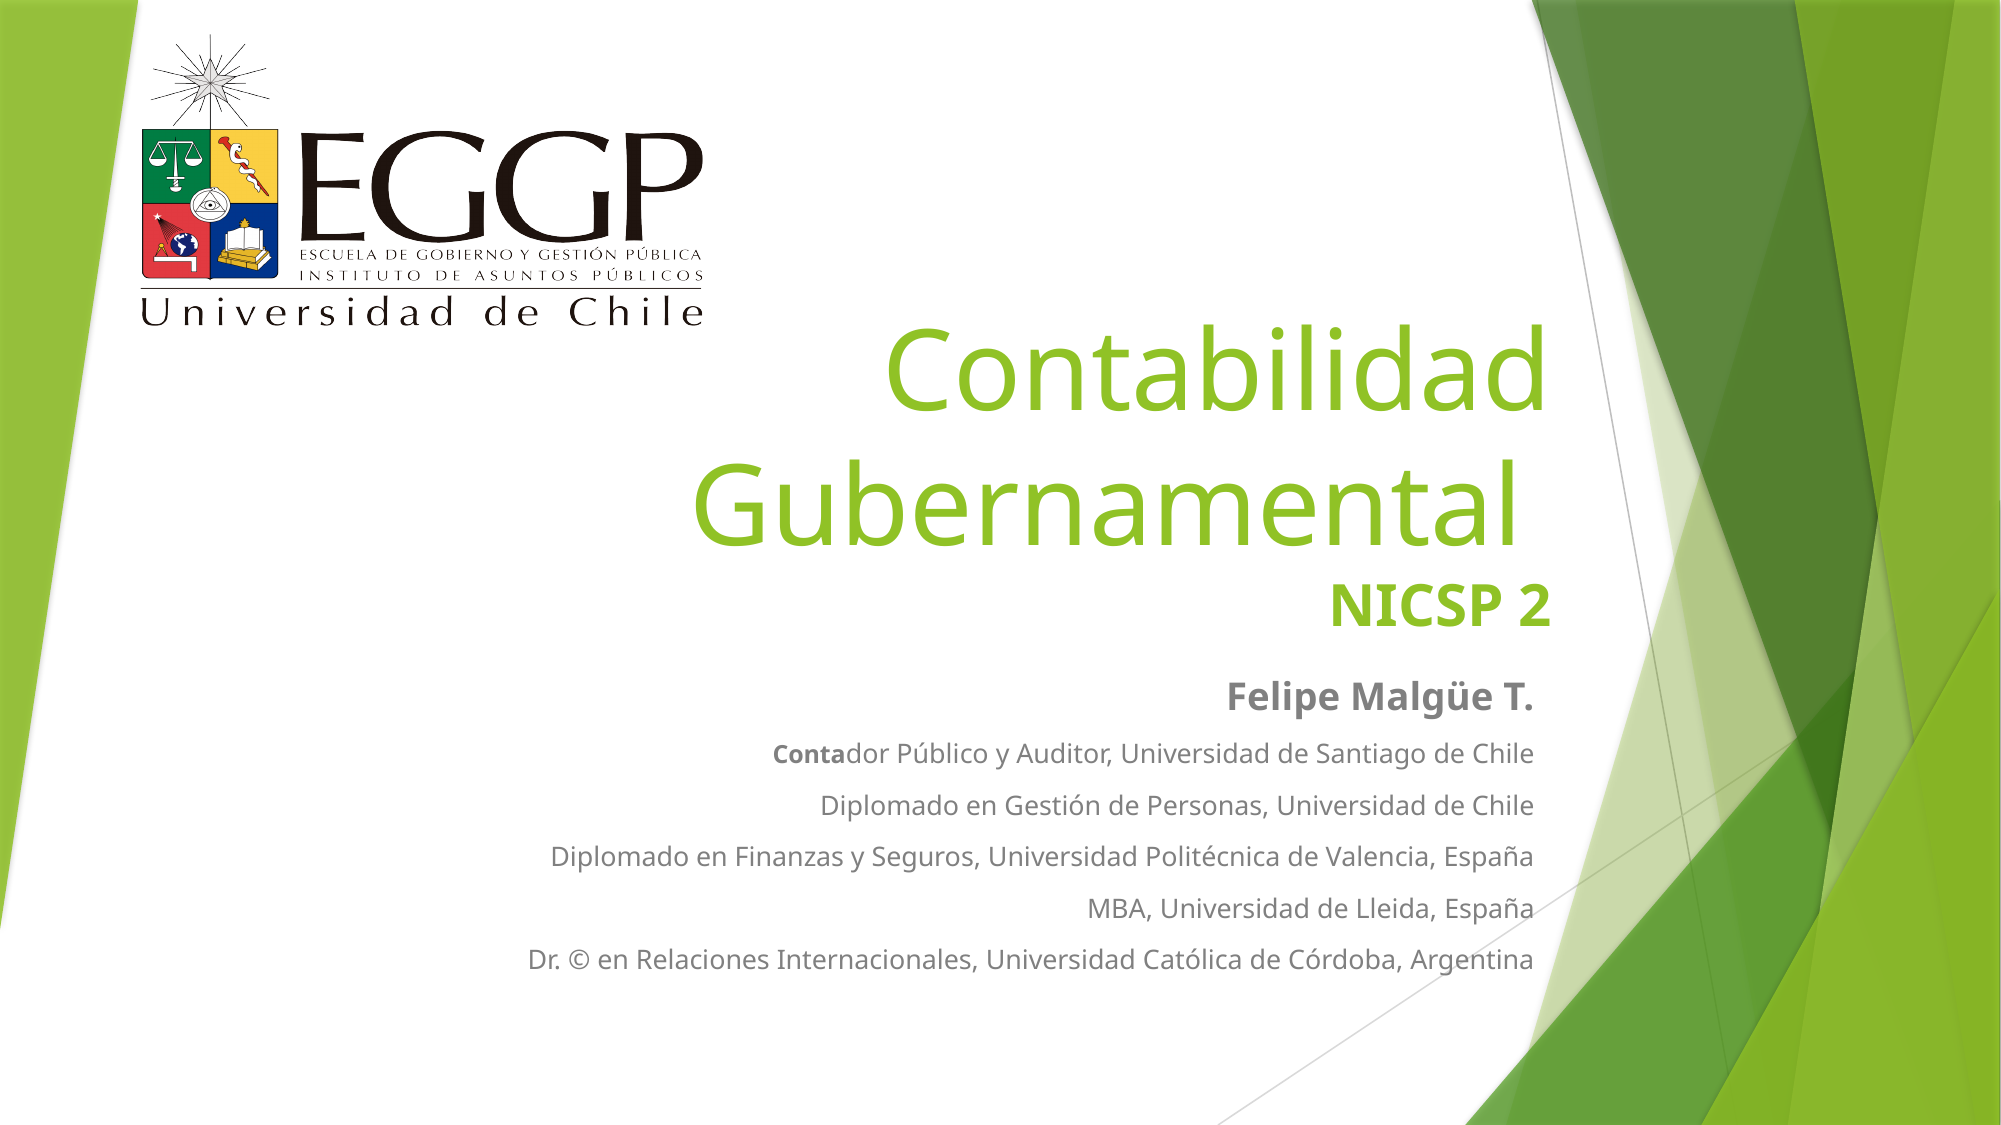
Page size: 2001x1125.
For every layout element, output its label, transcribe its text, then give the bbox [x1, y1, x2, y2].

title Contabilidad Gubernamental NICSP 2 [397, 582, 1568, 646]
text_box Felipe Malgüe T. Contador Público y Auditor, Universidad de Santiago de Chile Diplomado en Gestión de Personas, Universidad de Chile Diplomado en Finanzas y Seguros, Universidad Politécnica de Valencia, España MBA, Universidad de Lleida, España Dr. © en Relaciones Internacionales, Universidad Católica de Córdoba, Argentina [253, 664, 1550, 983]
picture [112, 8, 730, 352]
